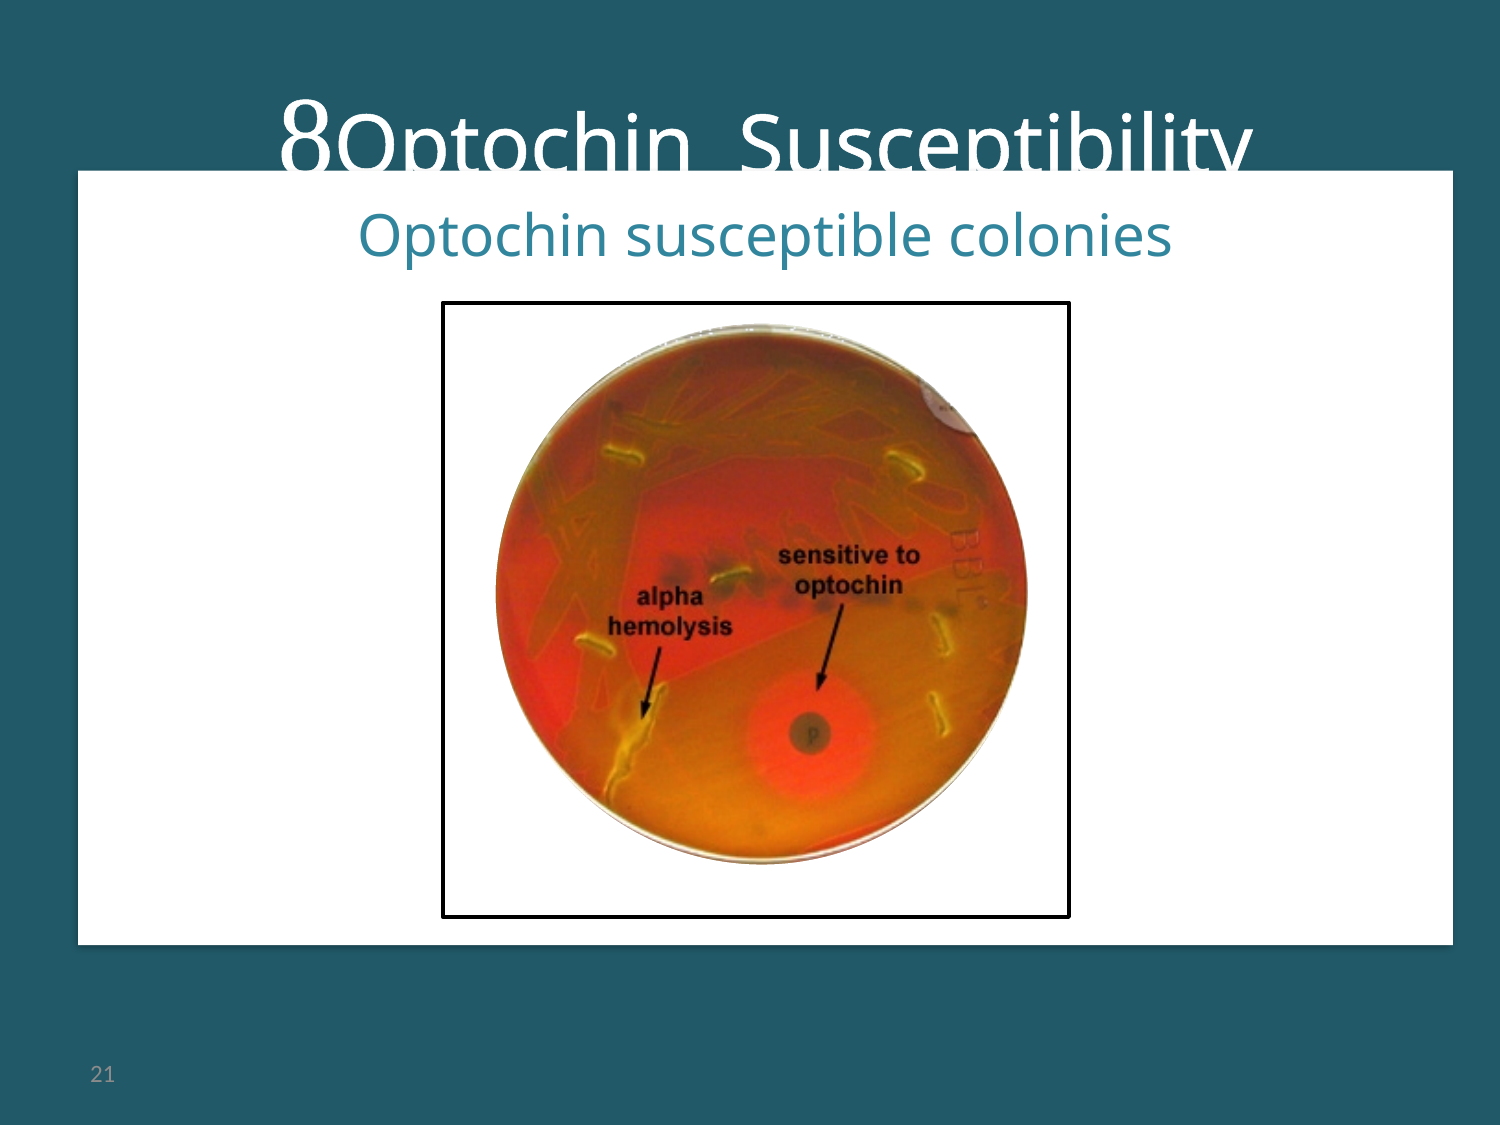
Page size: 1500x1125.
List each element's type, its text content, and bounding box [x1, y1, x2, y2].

text_box Optochin Susceptibility [104, 54, 1427, 168]
text_box [441, 301, 1071, 919]
text_box Optochin susceptible colonies [76, 169, 1455, 947]
slide_number 21 [75, 1042, 425, 1103]
picture [490, 318, 1034, 870]
